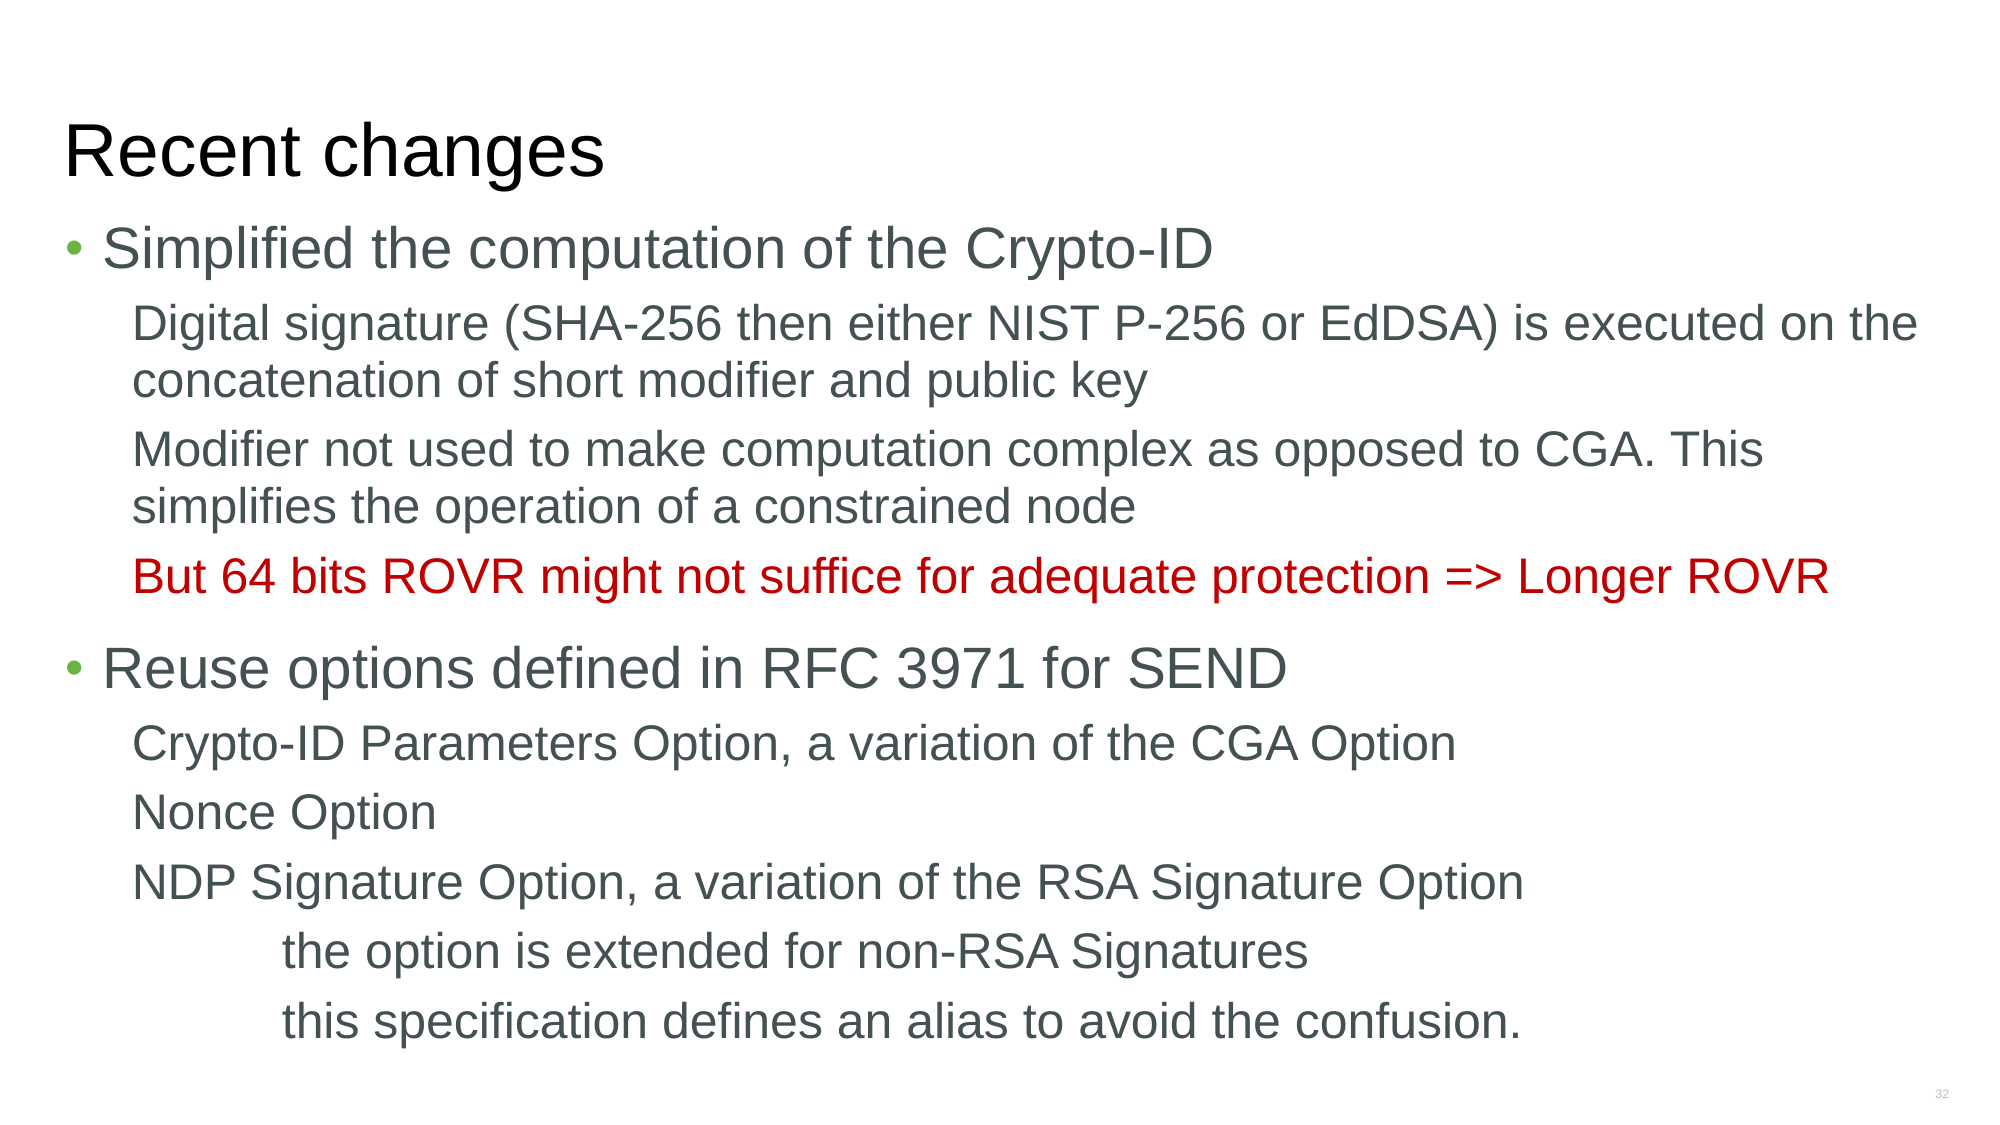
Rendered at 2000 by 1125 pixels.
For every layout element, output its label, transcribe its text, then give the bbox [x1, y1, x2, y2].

title Recent changes [50, 70, 1927, 208]
list Simplified the computation of the Crypto-ID Digital signature (SHA-256 then either NIST P-256 or EdDSA) is executed on the concatenation of short modifier and public key Modifier not used to make computation complex as opposed to CGA. This simplifies the operation of a constrained node But 64 bits ROVR might not suffice for adequate protection => Longer ROVR Reuse options defined in RFC 3971 for SEND Crypto-ID Parameters Option, a variation of the CGA Option Nonce Option NDP Signature Option, a variation of the RSA Signature Option the option is extended for non-RSA Signatures this specification defines an alias to avoid the confusion. [50, 208, 1950, 1064]
